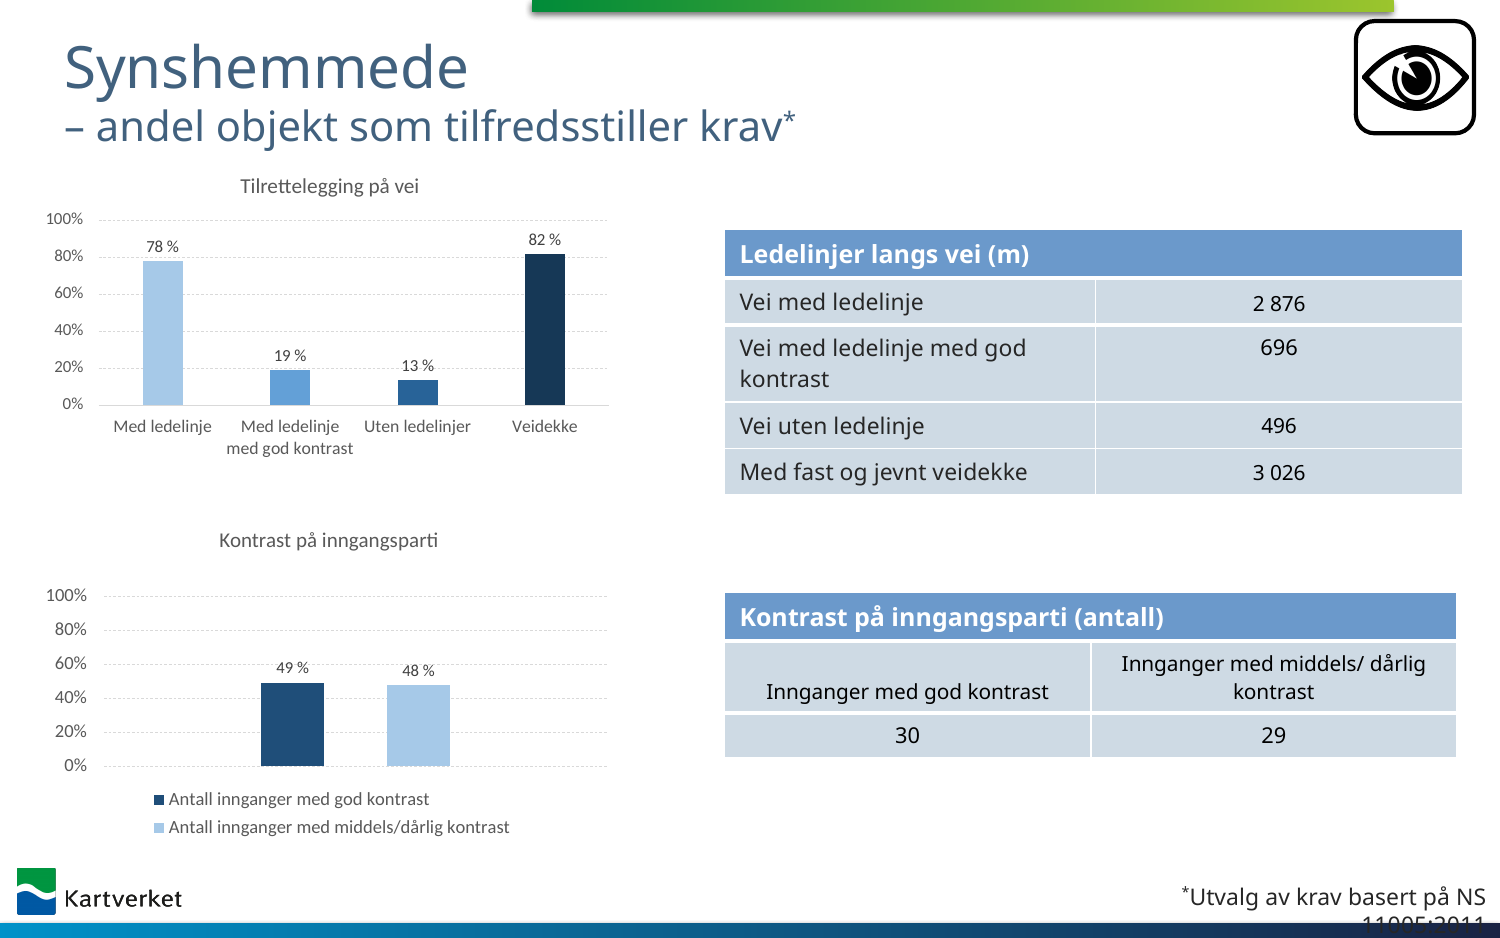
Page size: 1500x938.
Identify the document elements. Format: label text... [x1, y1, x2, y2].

table_cell Med fast og jevnt veidekke [725, 449, 1095, 494]
table_cell 696 [1096, 327, 1462, 401]
text_box *Utvalg av krav basert på NS 11005:2011 [1068, 873, 1500, 938]
table_cell 496 [1096, 403, 1462, 448]
table_header Ledelinjer langs vei (m) [725, 230, 1462, 276]
text_box Synshemmede – andel objekt som tilfredsstiller krav* [49, 24, 1431, 158]
table_cell 3 026 [1096, 449, 1462, 494]
table_cell Innganger med god kontrast [725, 643, 1090, 711]
table_cell 30 [725, 715, 1090, 757]
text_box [1355, 20, 1475, 134]
picture [41, 520, 617, 846]
picture [41, 166, 619, 492]
table_header Kontrast på inngangsparti (antall) [725, 593, 1456, 639]
table_cell Innganger med middels/ dårlig kontrast [1092, 643, 1456, 711]
table_cell 2 876 [1096, 280, 1462, 323]
table_cell Vei uten ledelinje [725, 403, 1095, 448]
table_cell Vei med ledelinje med god kontrast [725, 327, 1095, 401]
table_cell 29 [1092, 715, 1456, 757]
table_cell Vei med ledelinje [725, 280, 1095, 323]
